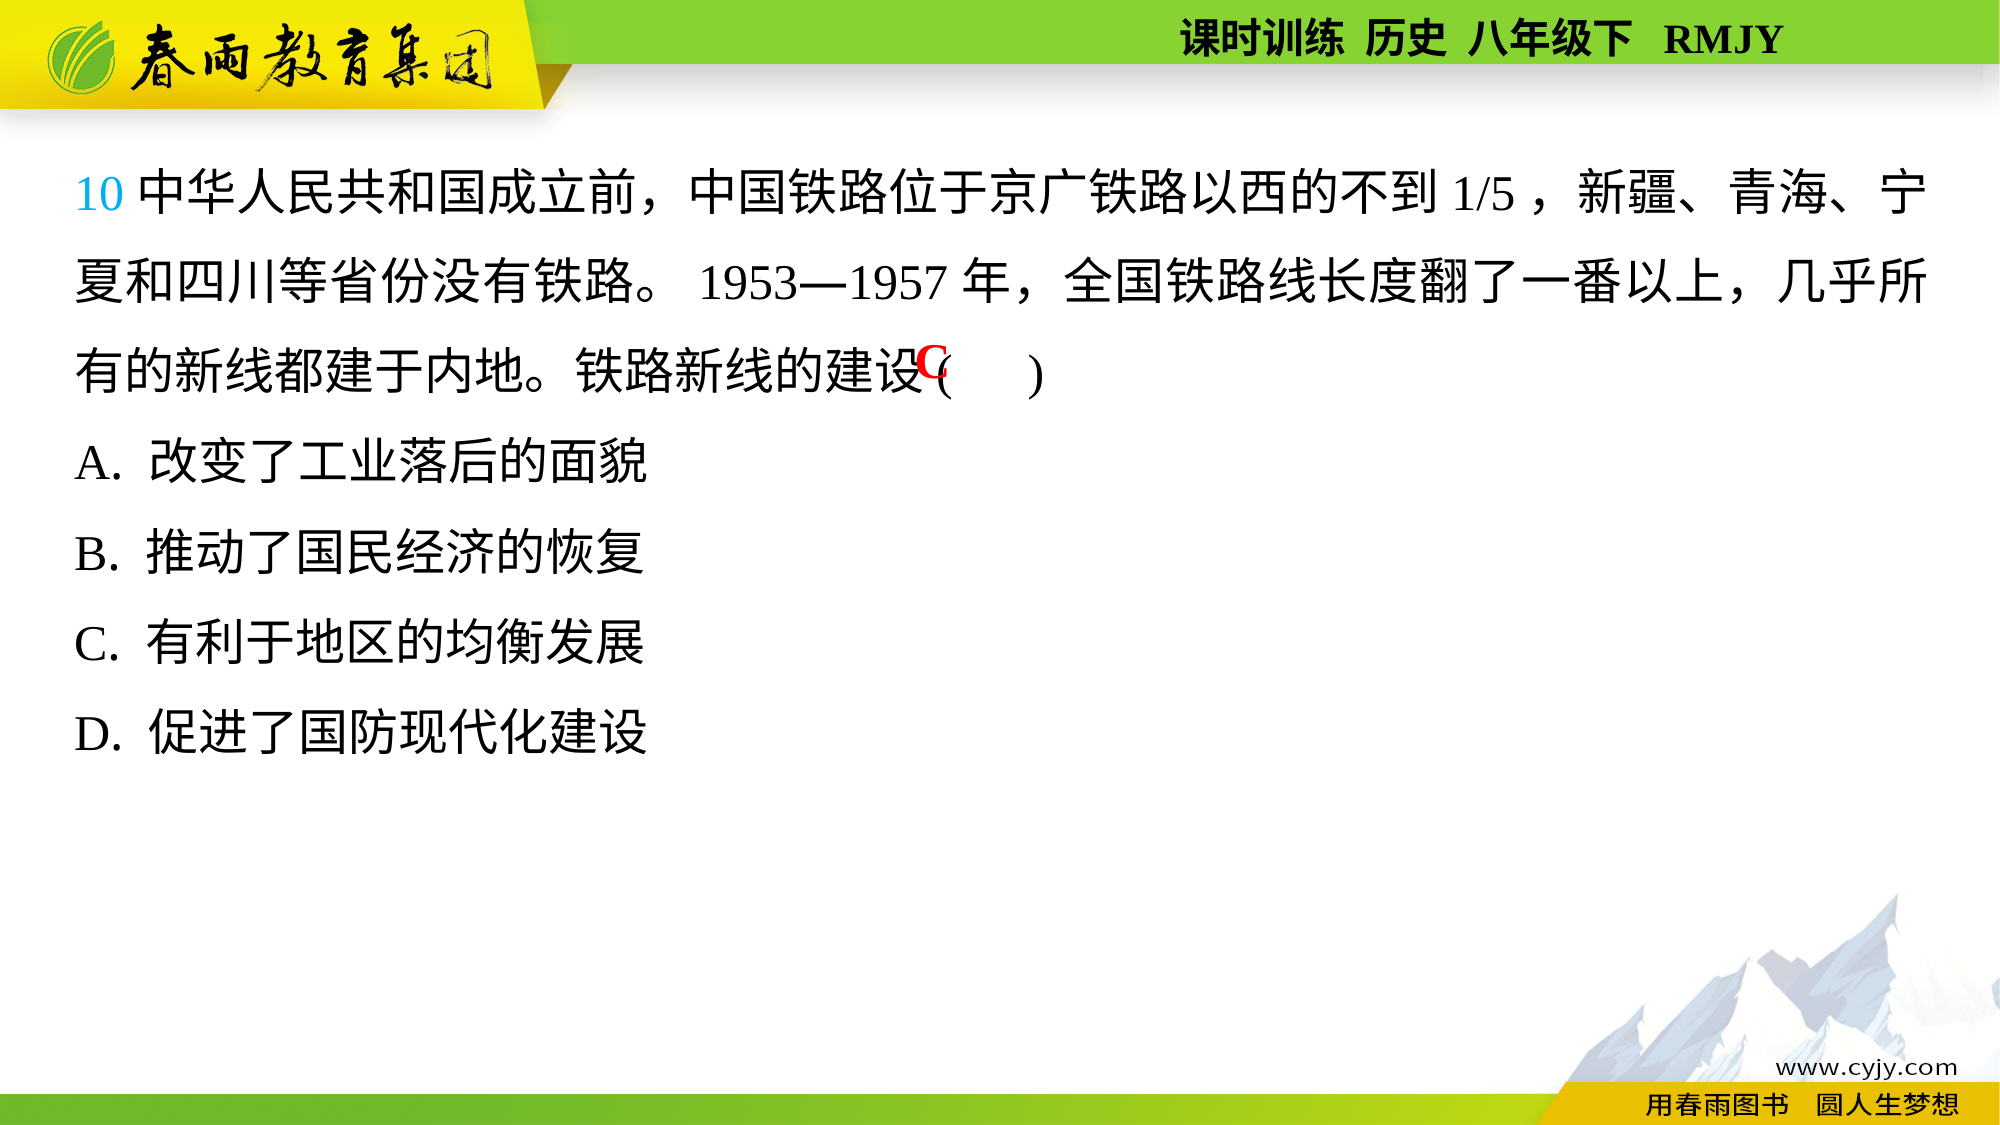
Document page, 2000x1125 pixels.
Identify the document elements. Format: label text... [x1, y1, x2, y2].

list 10中华人民共和国成立前，中国铁路位于京广铁路以西的不到1/5，新疆、青海、宁夏和四川等省份没有铁路。1953—1957年，全国铁路线长度翻了一番以上，几乎所有的新线都建于内地。铁路新线的建设( ) A. 改变了工业落后的面貌 B. 推动了国民经济的恢复 C. 有利于地区的均衡发展 D. 促进了国防现代化建设 [59, 122, 1944, 774]
picture [0, 0, 2000, 1125]
text_box C [899, 321, 966, 397]
